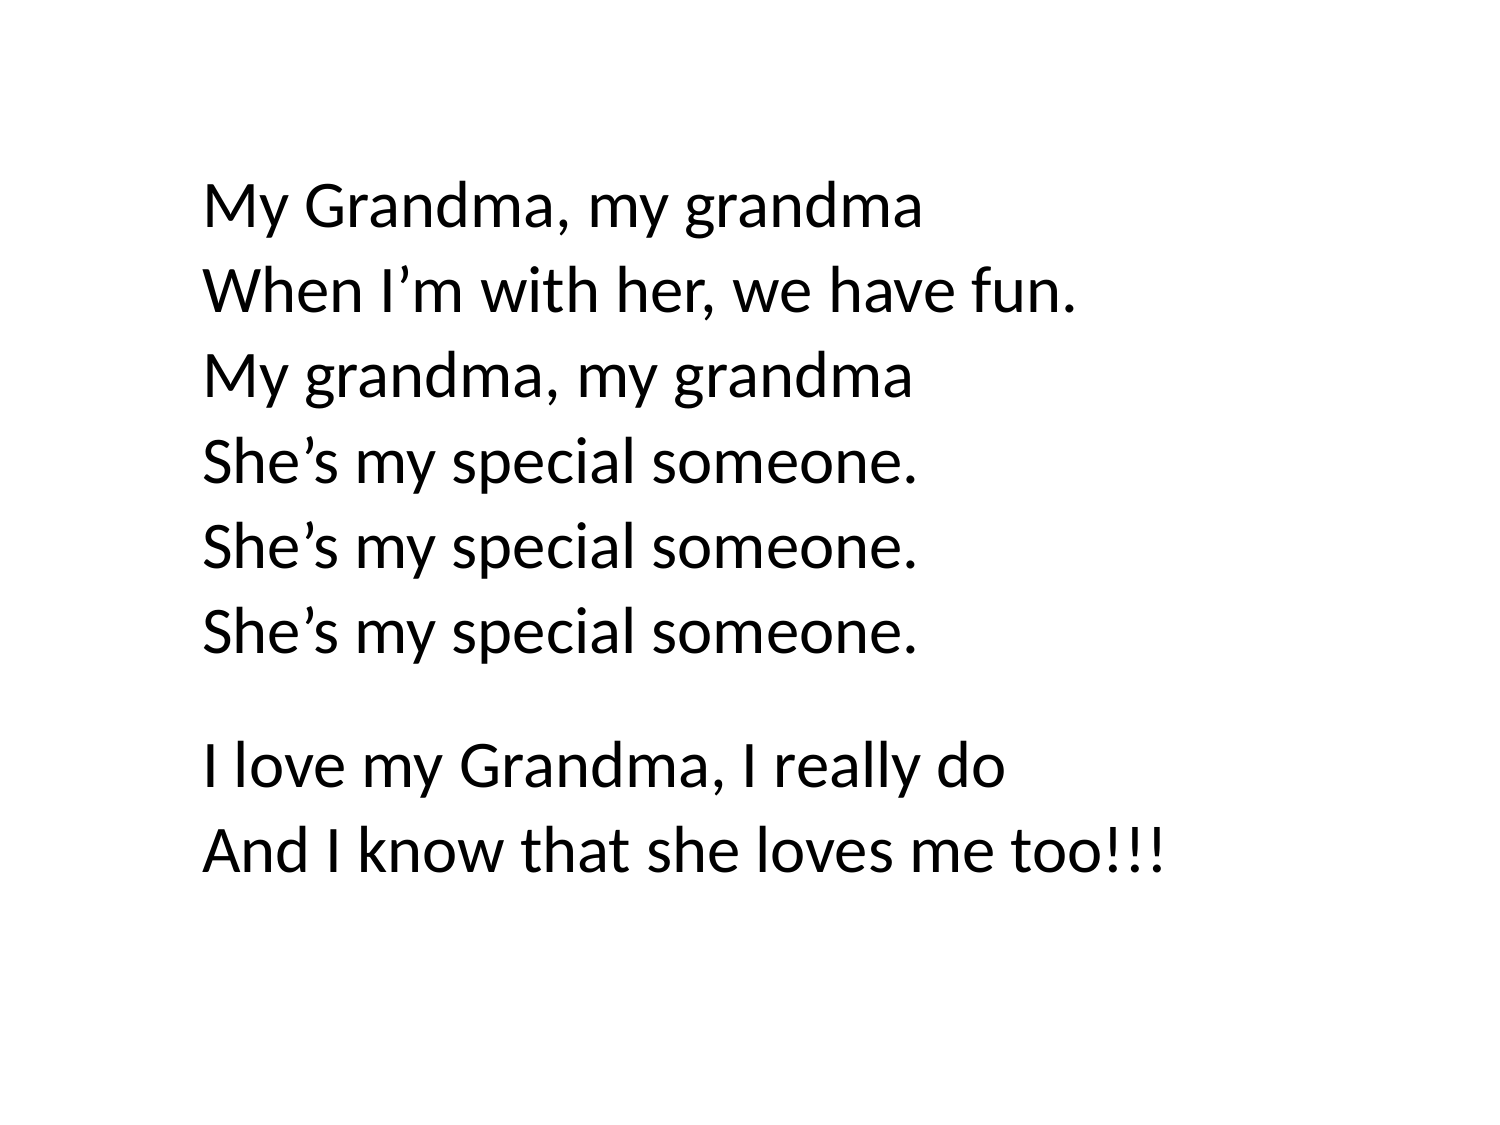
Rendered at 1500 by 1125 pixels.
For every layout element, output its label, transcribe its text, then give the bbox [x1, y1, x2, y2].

list My Grandma, my grandma When I’m with her, we have fun. My grandma, my grandma She’s my special someone. She’s my special someone. She’s my special someone. I love my Grandma, I really do And I know that she loves me too!!! [187, 162, 1500, 863]
